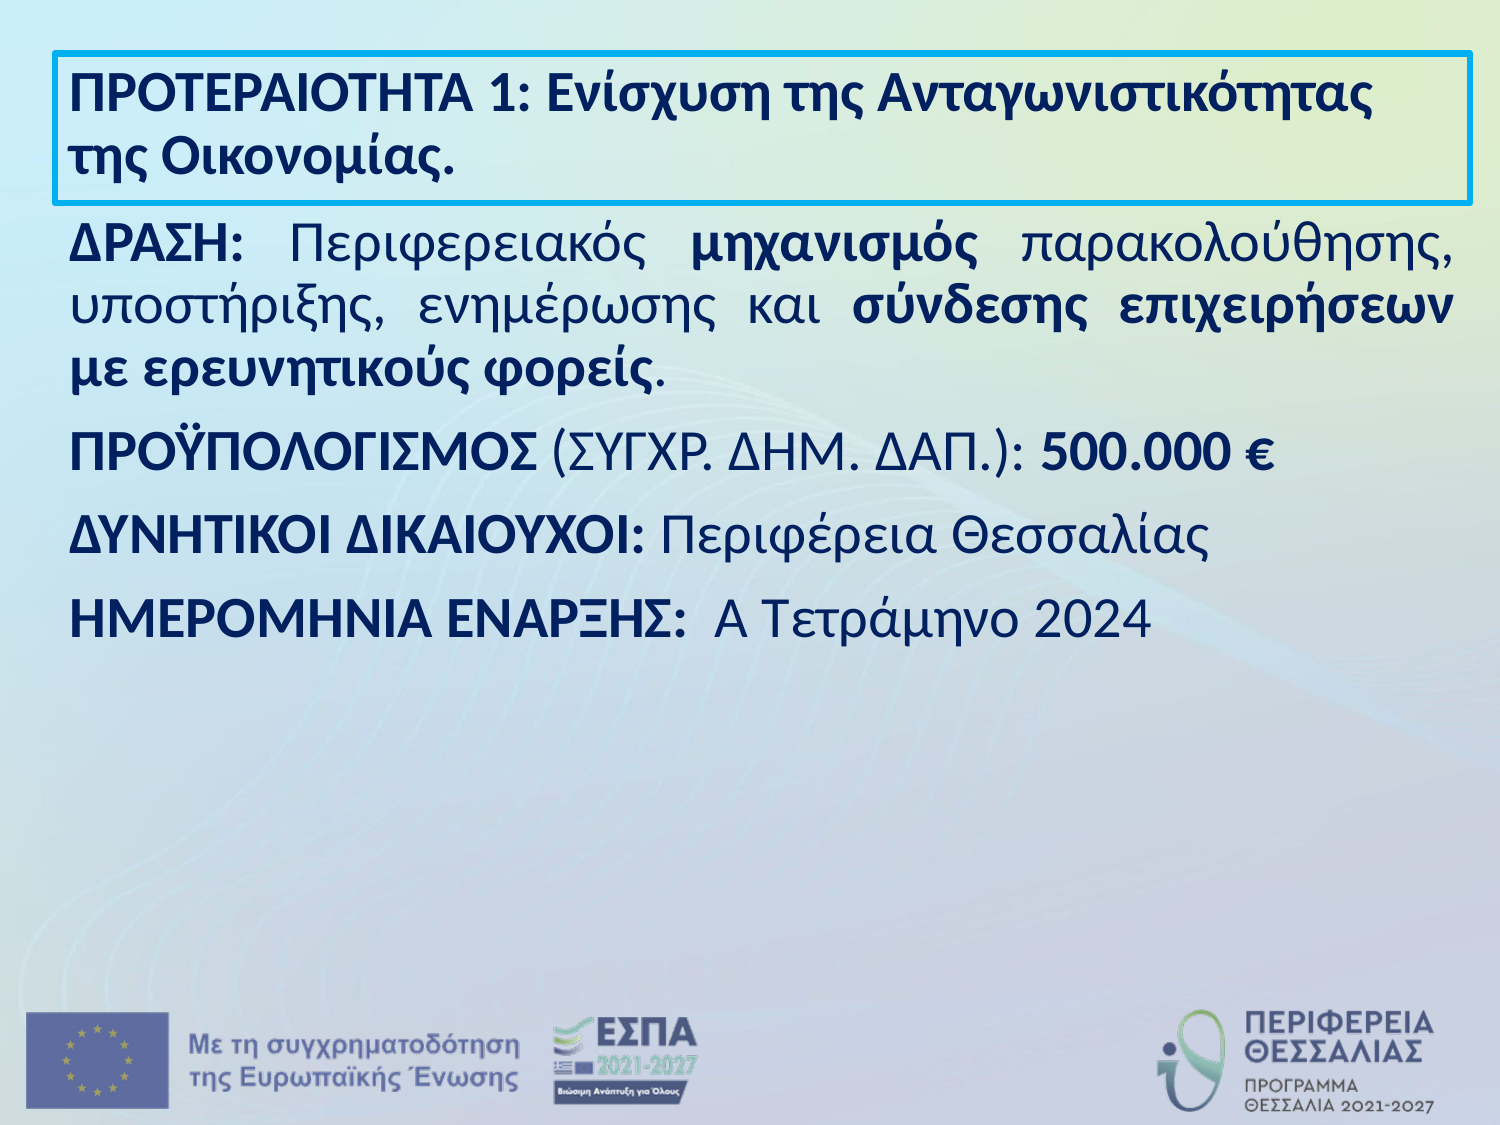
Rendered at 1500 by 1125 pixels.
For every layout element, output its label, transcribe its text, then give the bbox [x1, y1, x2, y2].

list ΔΡΑΣΗ: Περιφερειακός μηχανισμός παρακολούθησης, υποστήριξης, ενημέρωσης και σύνδεσης επιχειρήσεων με ερευνητικούς φορείς. ΠΡΟΫΠΟΛΟΓΙΣΜΟΣ (ΣΥΓΧΡ. ΔΗΜ. ΔΑΠ.): 500.000 € ΔΥΝΗΤΙΚΟΙ ΔΙΚΑΙΟΥΧΟΙ: Περιφέρεια Θεσσαλίας ΗΜΕΡΟΜΗΝΙΑ ΕΝΑΡΞΗΣ: Α Τετράμηνο 2024 [54, 204, 1471, 941]
picture [0, 1, 1500, 1125]
text_box ΠΡΟΤΕΡΑΙΟΤΗΤΑ 1: Ενίσχυση της Ανταγωνιστικότητας της Οικονομίας. [54, 53, 1471, 204]
